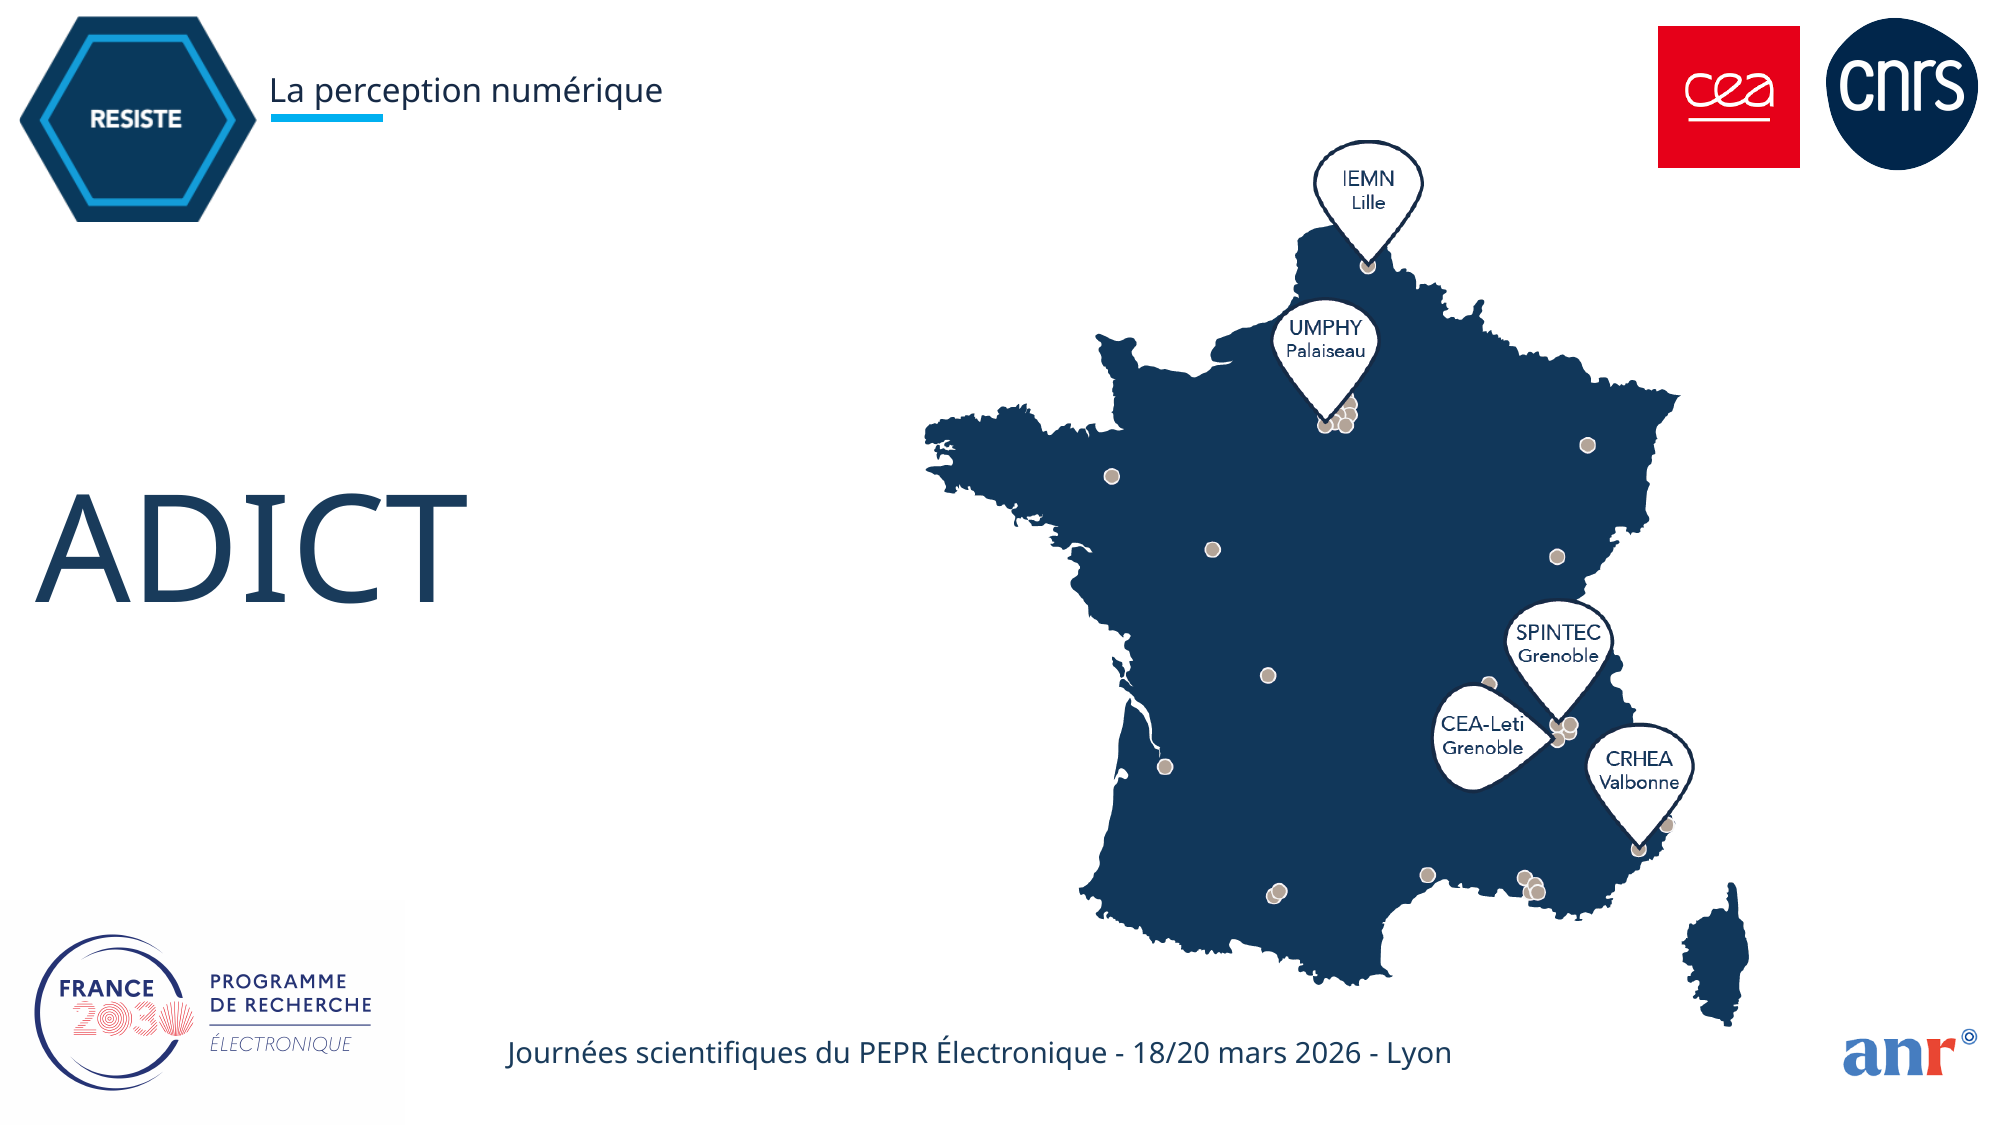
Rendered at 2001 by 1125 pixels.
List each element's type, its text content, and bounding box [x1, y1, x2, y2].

list ADICT [20, 465, 909, 660]
picture [0, 900, 405, 1125]
picture [1823, 16, 1981, 172]
picture [909, 26, 1800, 1027]
picture [1839, 982, 1981, 1124]
